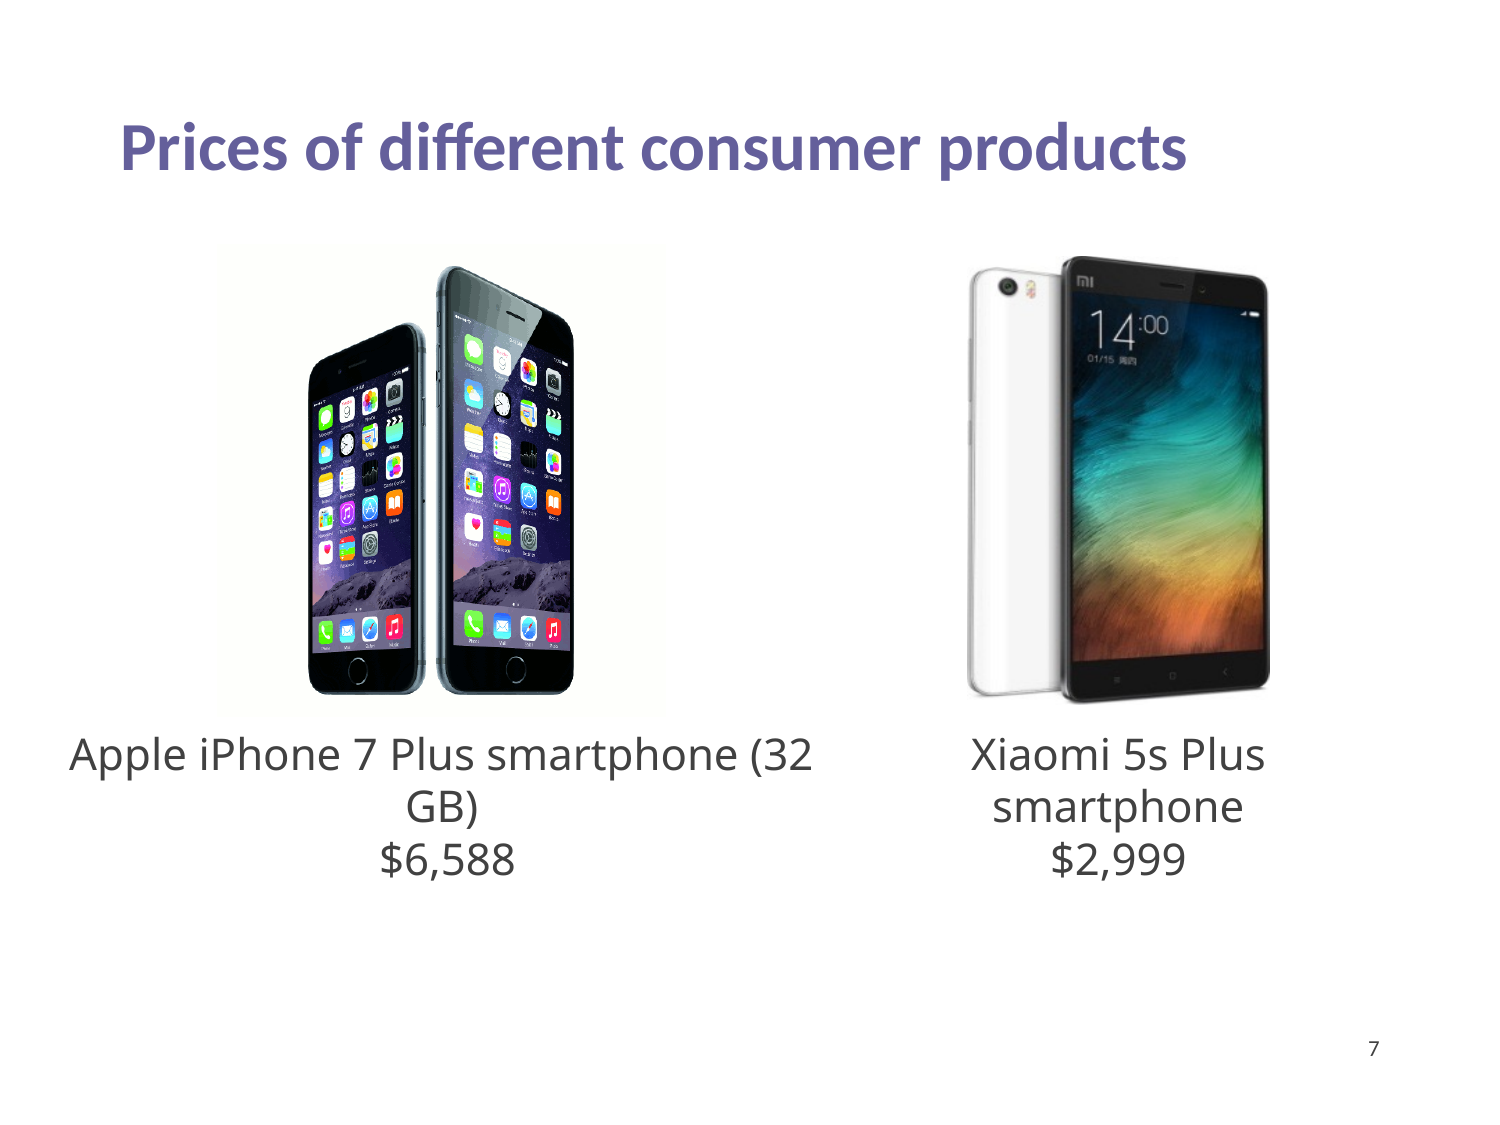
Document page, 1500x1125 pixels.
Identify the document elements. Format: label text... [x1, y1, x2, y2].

picture [217, 244, 666, 717]
text_box Apple iPhone 7 Plus smartphone (32 GB) $6,588 [55, 716, 828, 894]
slide_number 7 [1358, 1035, 1381, 1062]
list Prices of different consumer products [119, 113, 1382, 343]
text_box Xiaomi 5s Plus smartphone $2,999 [856, 716, 1381, 894]
picture [966, 256, 1271, 705]
